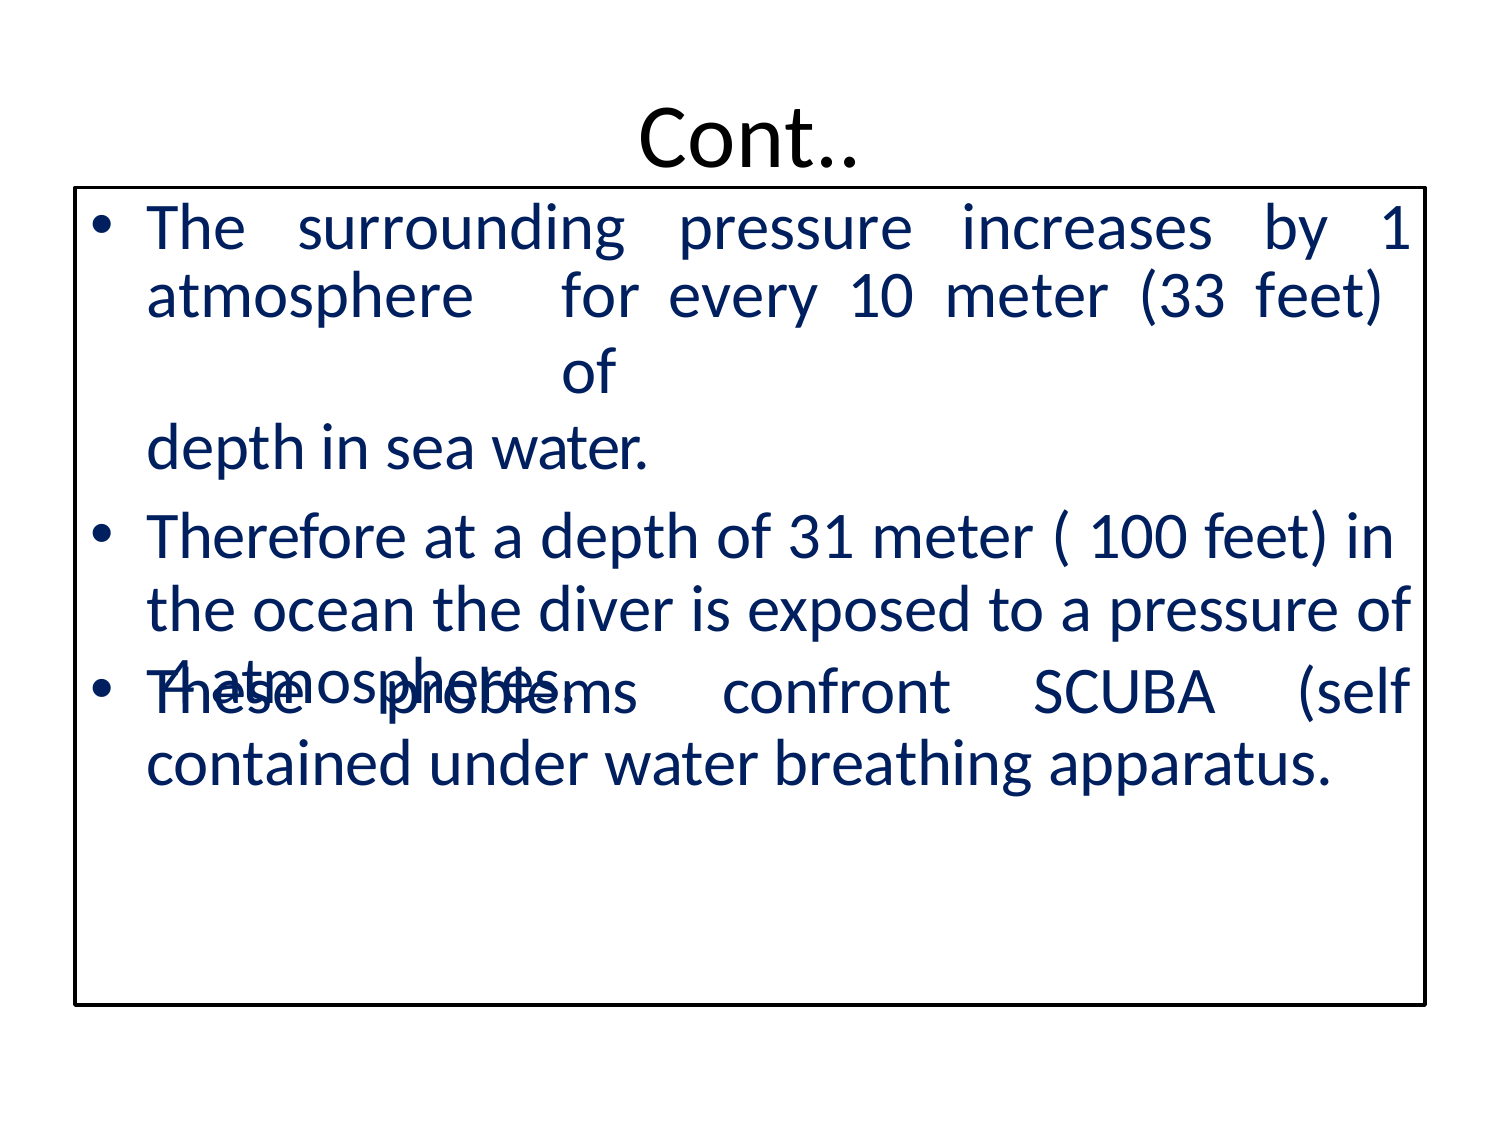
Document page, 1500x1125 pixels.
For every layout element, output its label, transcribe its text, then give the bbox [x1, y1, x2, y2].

text_box contained under water breathing apparatus. [144, 718, 1346, 800]
text_box problems confront SCUBA (self [383, 647, 1412, 728]
title Cont.. [168, 53, 1332, 187]
text_box The [87, 182, 250, 254]
text_box atmosphere for every 10 meter (33 feet) of depth in sea water. Therefore at a depth of 31 meter ( 100 feet) in the ocean the diver is exposed to a pressure of 4 atmospheres. [87, 254, 1413, 717]
text_box These [87, 647, 309, 728]
text_box surrounding pressure increases by 1 [294, 185, 1413, 254]
text_box [74, 187, 1425, 1005]
